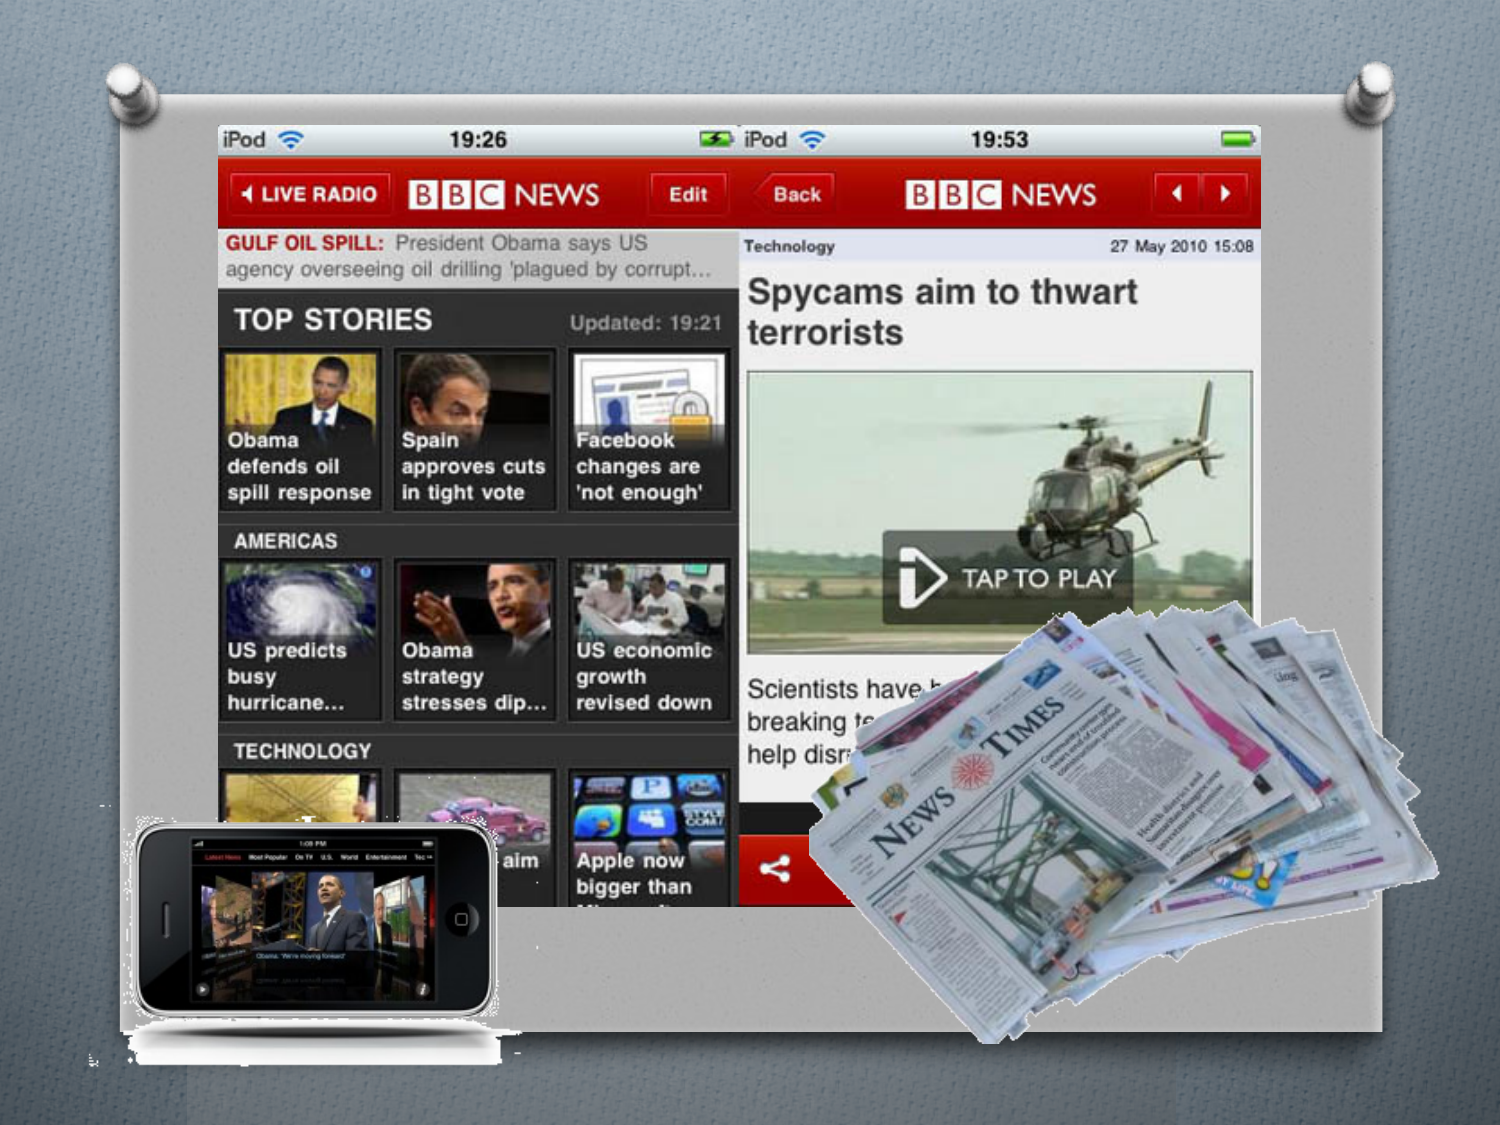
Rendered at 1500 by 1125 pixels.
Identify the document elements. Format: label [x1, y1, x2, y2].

picture [88, 125, 1450, 1084]
picture [1317, 34, 1437, 156]
picture [76, 30, 198, 153]
